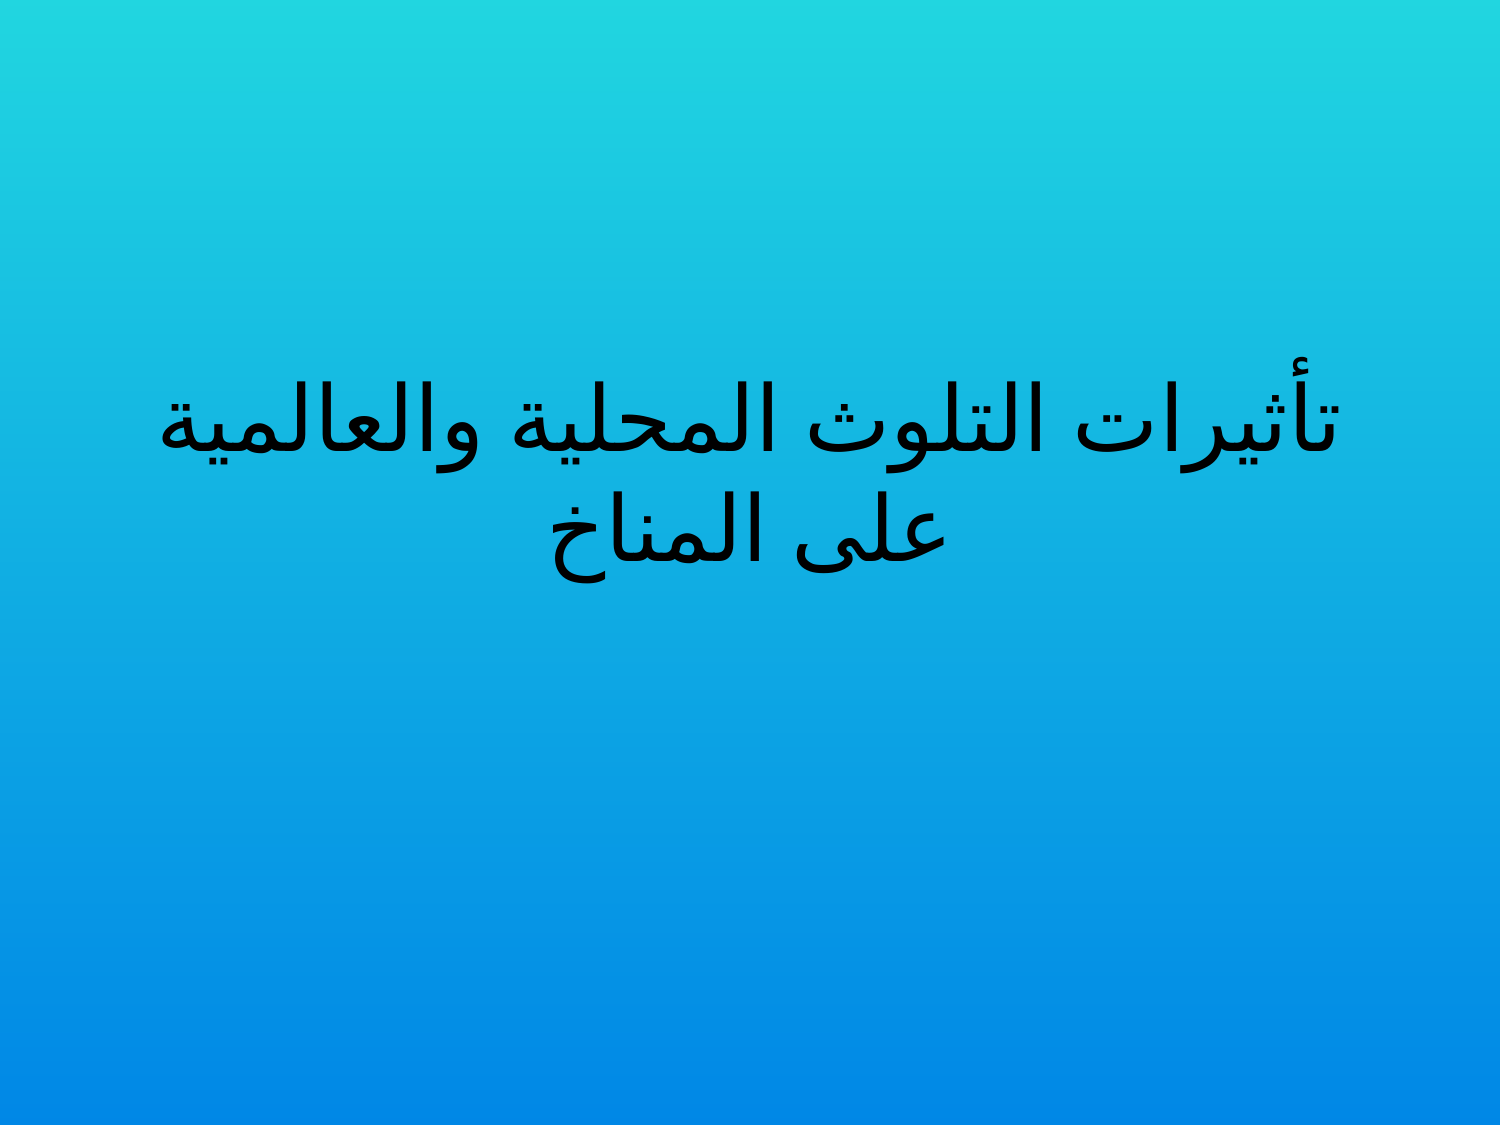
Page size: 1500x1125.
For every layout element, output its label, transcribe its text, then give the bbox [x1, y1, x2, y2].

title تأثيرات التلوث المحلية والعالمية على المناخ [112, 349, 1388, 591]
